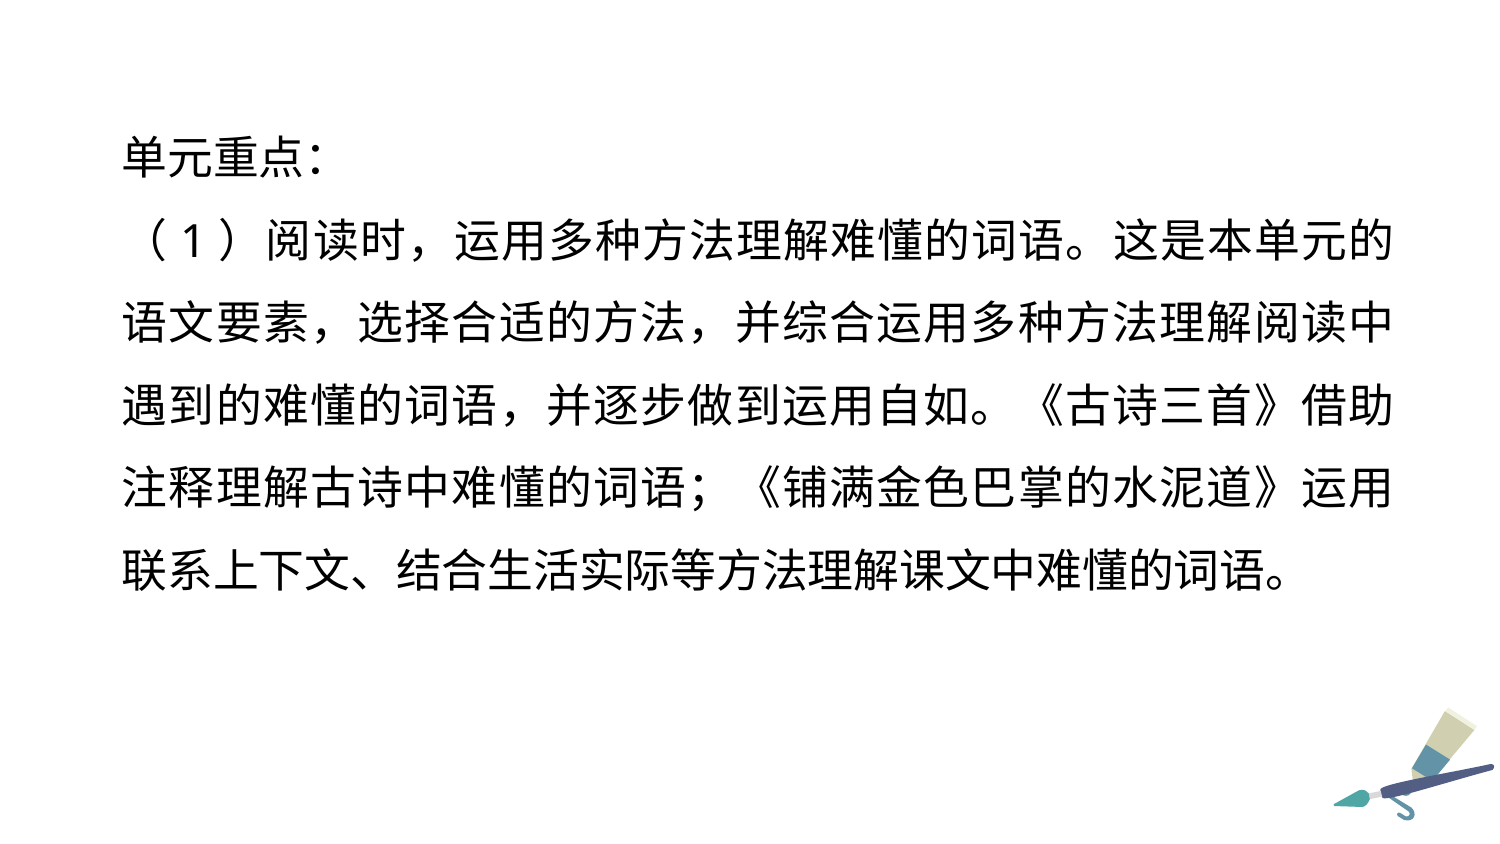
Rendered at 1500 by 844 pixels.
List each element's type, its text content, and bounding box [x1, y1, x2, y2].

text_box 单元重点： （1）阅读时，运用多种方法理解难懂的词语。这是本单元的语文要素，选择合适的方法，并综合运用多种方法理解阅读中遇到的难懂的词语，并逐步做到运用自如。《古诗三首》借助注释理解古诗中难懂的词语；《铺满金色巴掌的水泥道》运用联系上下文、结合生活实际等方法理解课文中难懂的词语。 [61, 94, 1411, 604]
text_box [1358, 708, 1481, 844]
